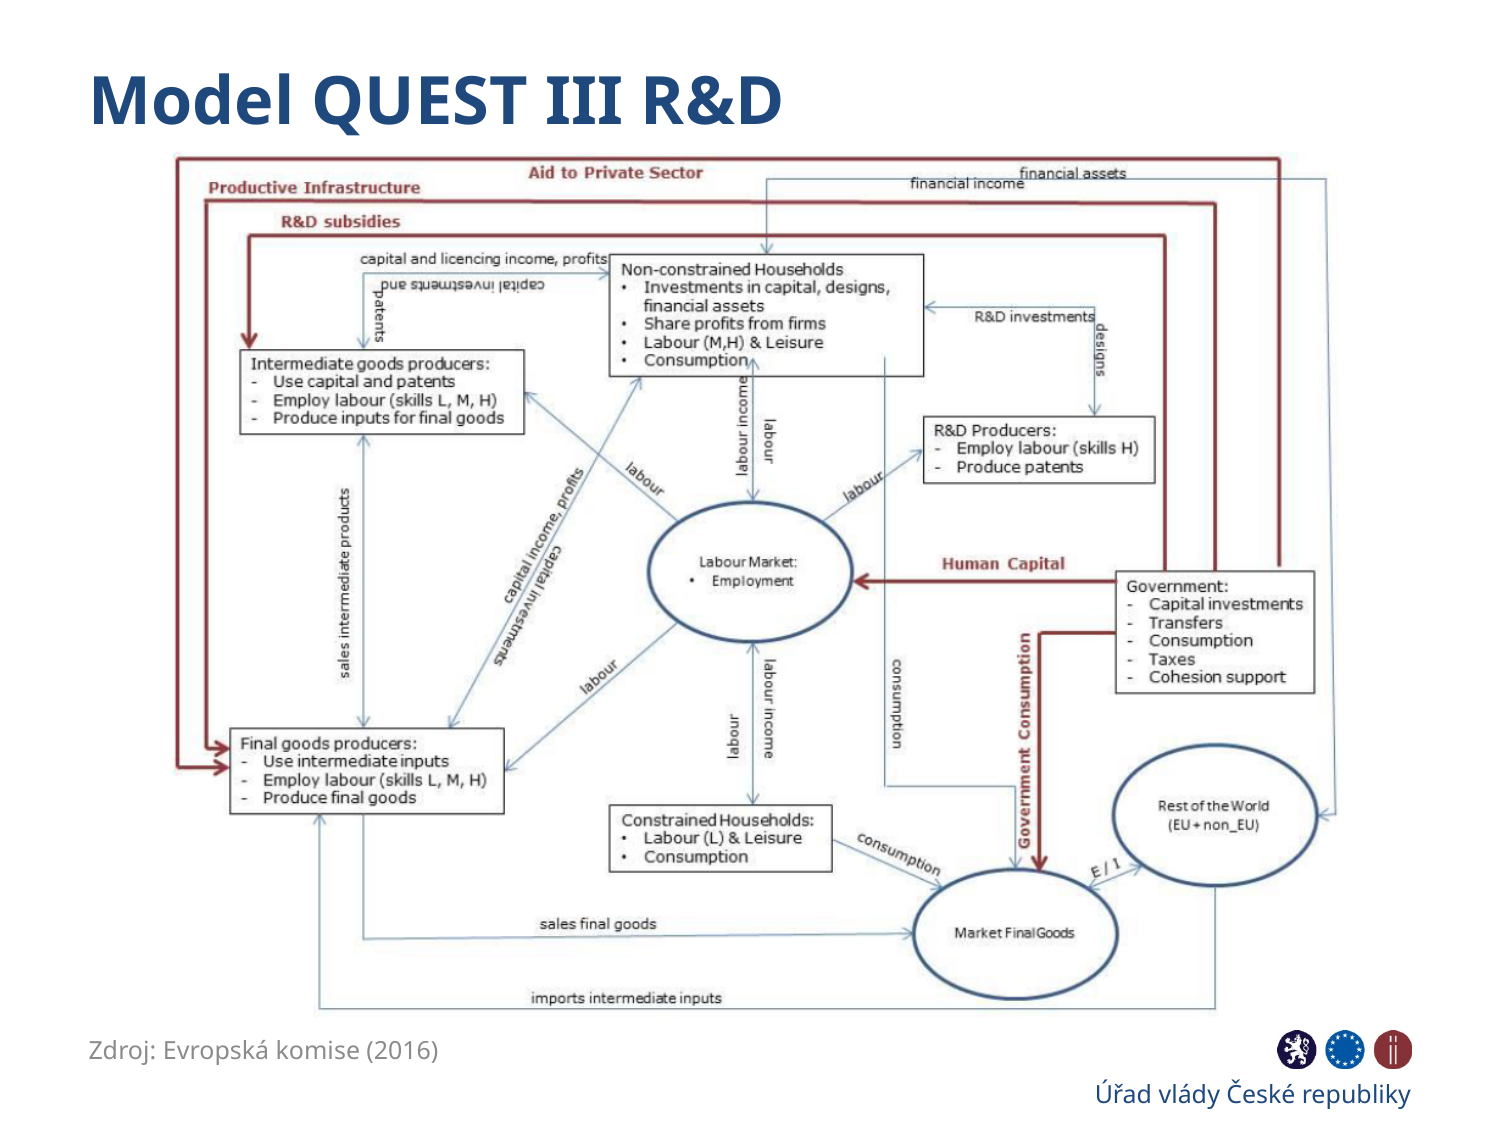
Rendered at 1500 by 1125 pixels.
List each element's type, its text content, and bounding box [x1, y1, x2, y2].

title Model QUEST III R&D [88, 4, 1412, 192]
picture [1277, 1030, 1412, 1070]
picture [166, 148, 1345, 1018]
footer Zdroj: Evropská komise (2016) [88, 723, 564, 1125]
text_box Úřad vlády České republiky [936, 1078, 1412, 1109]
